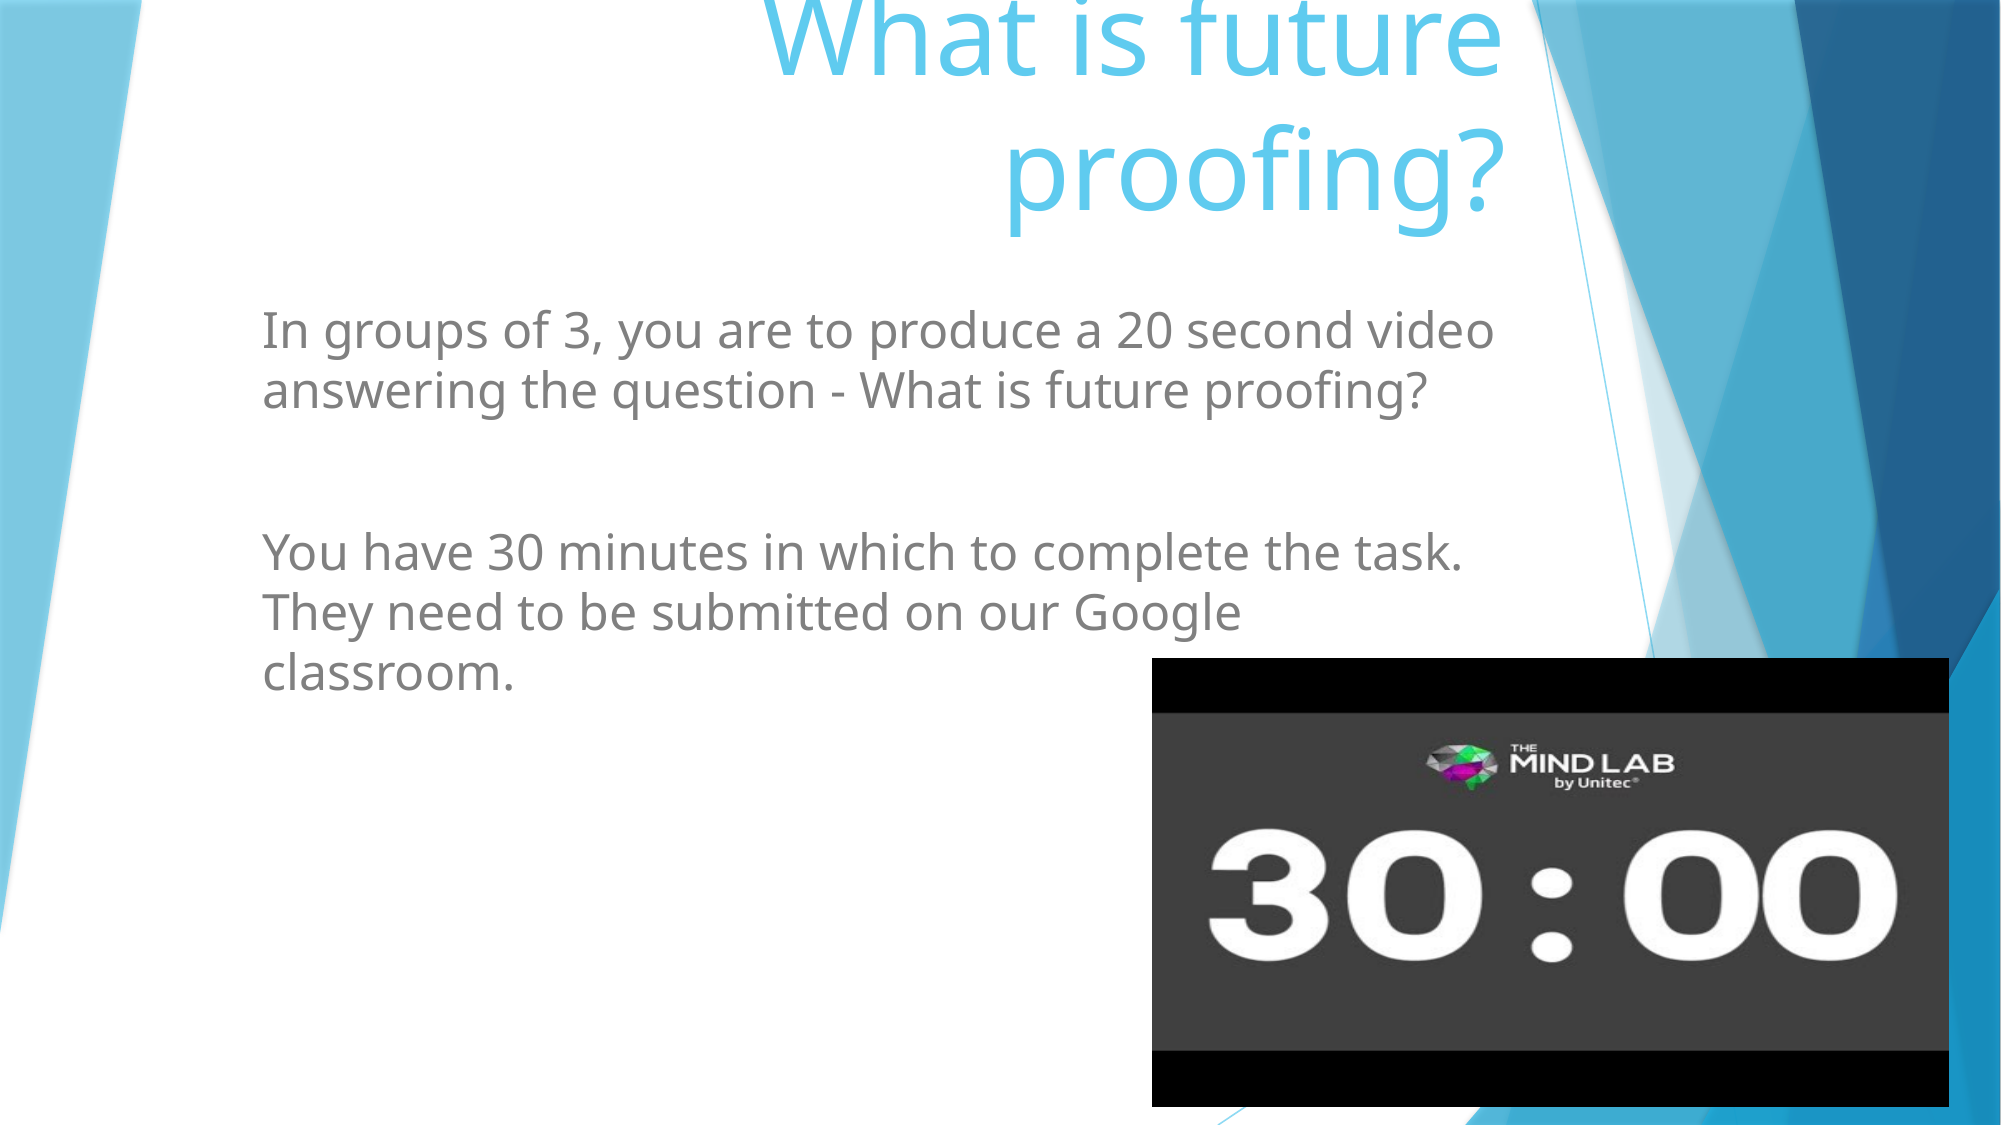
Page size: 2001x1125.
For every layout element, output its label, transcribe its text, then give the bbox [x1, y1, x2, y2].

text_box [1150, 657, 1951, 1108]
title What is future proofing? [247, 107, 1522, 241]
subtitle In groups of 3, you are to produce a 20 second video answering the question - What is future proofing? You have 30 minutes in which to complete the task. They need to be submitted on our Google classroom. [247, 291, 1522, 845]
